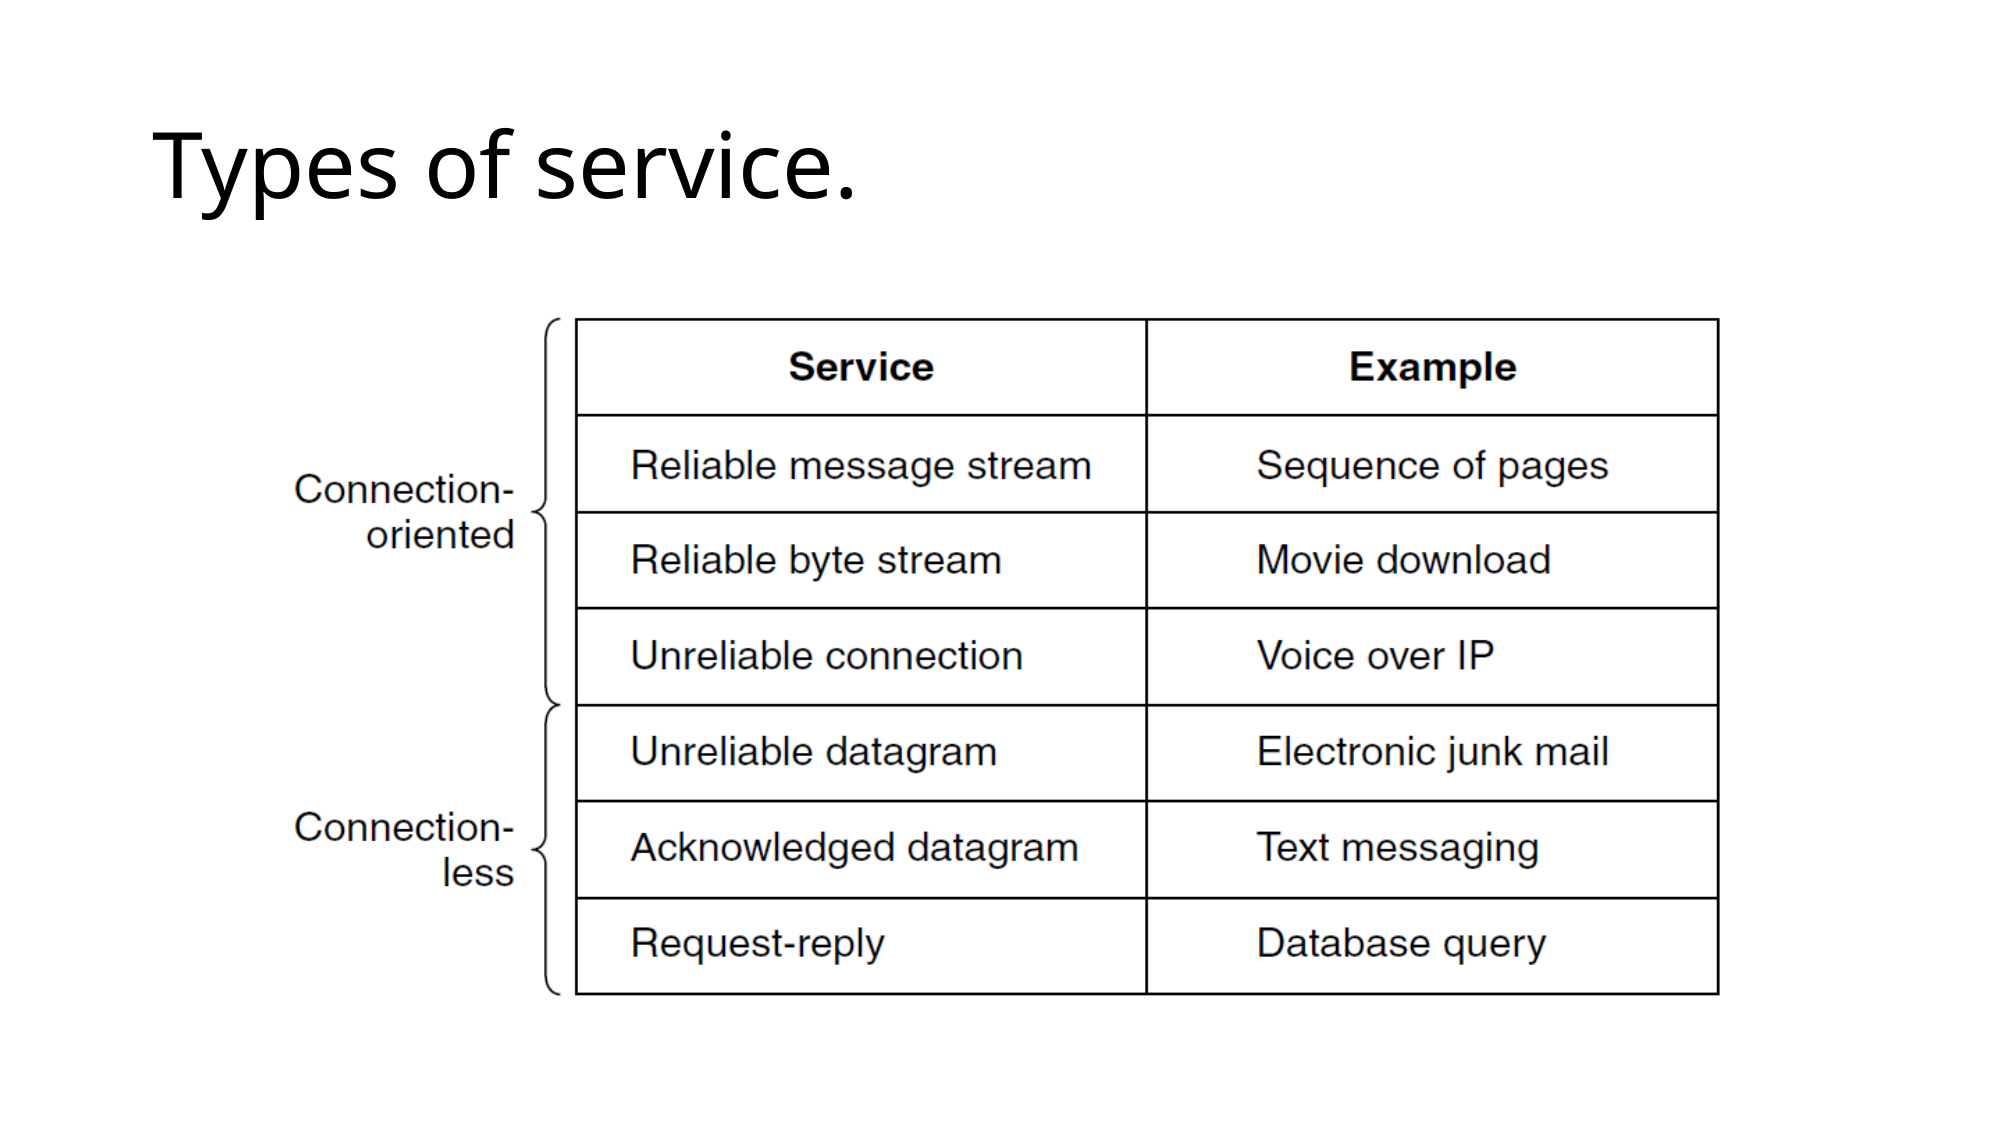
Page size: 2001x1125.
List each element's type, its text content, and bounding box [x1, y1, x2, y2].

title Types of service. [137, 59, 1863, 278]
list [247, 277, 1779, 1049]
